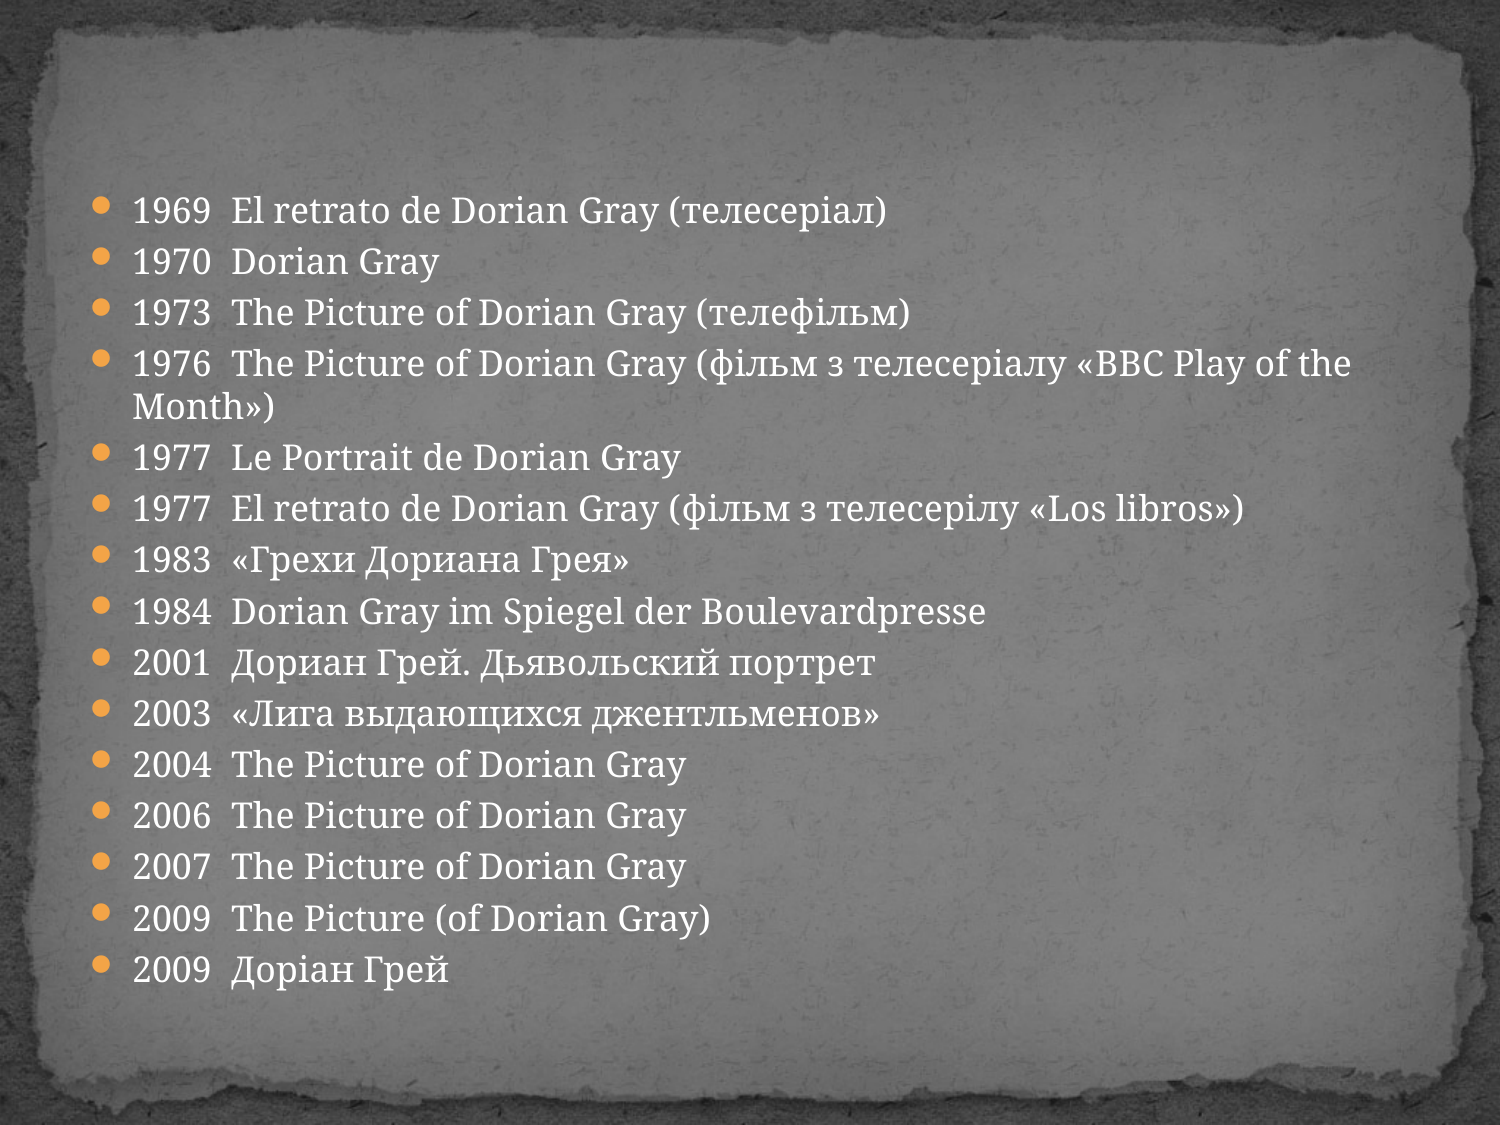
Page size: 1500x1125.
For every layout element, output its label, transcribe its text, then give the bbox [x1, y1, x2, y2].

list 1969 El retrato de Dorian Gray (телесеріал) 1970 Dorian Gray 1973 The Picture of Dorian Gray (телефільм) 1976 The Picture of Dorian Gray (фільм з телесеріалу «BBC Play of the Month») 1977 Le Portrait de Dorian Gray 1977 El retrato de Dorian Gray (фільм з телесерілу «Los libros») 1983 «Грехи Дориана Грея» 1984 Dorian Gray im Spiegel der Boulevardpresse 2001 Дориан Грей. Дьявольский портрет 2003 «Лига выдающихся джентльменов» 2004 The Picture of Dorian Gray 2006 The Picture of Dorian Gray 2007 The Picture of Dorian Gray 2009 The Picture (of Dorian Gray) 2009 Доріан Грей [75, 128, 1425, 1000]
